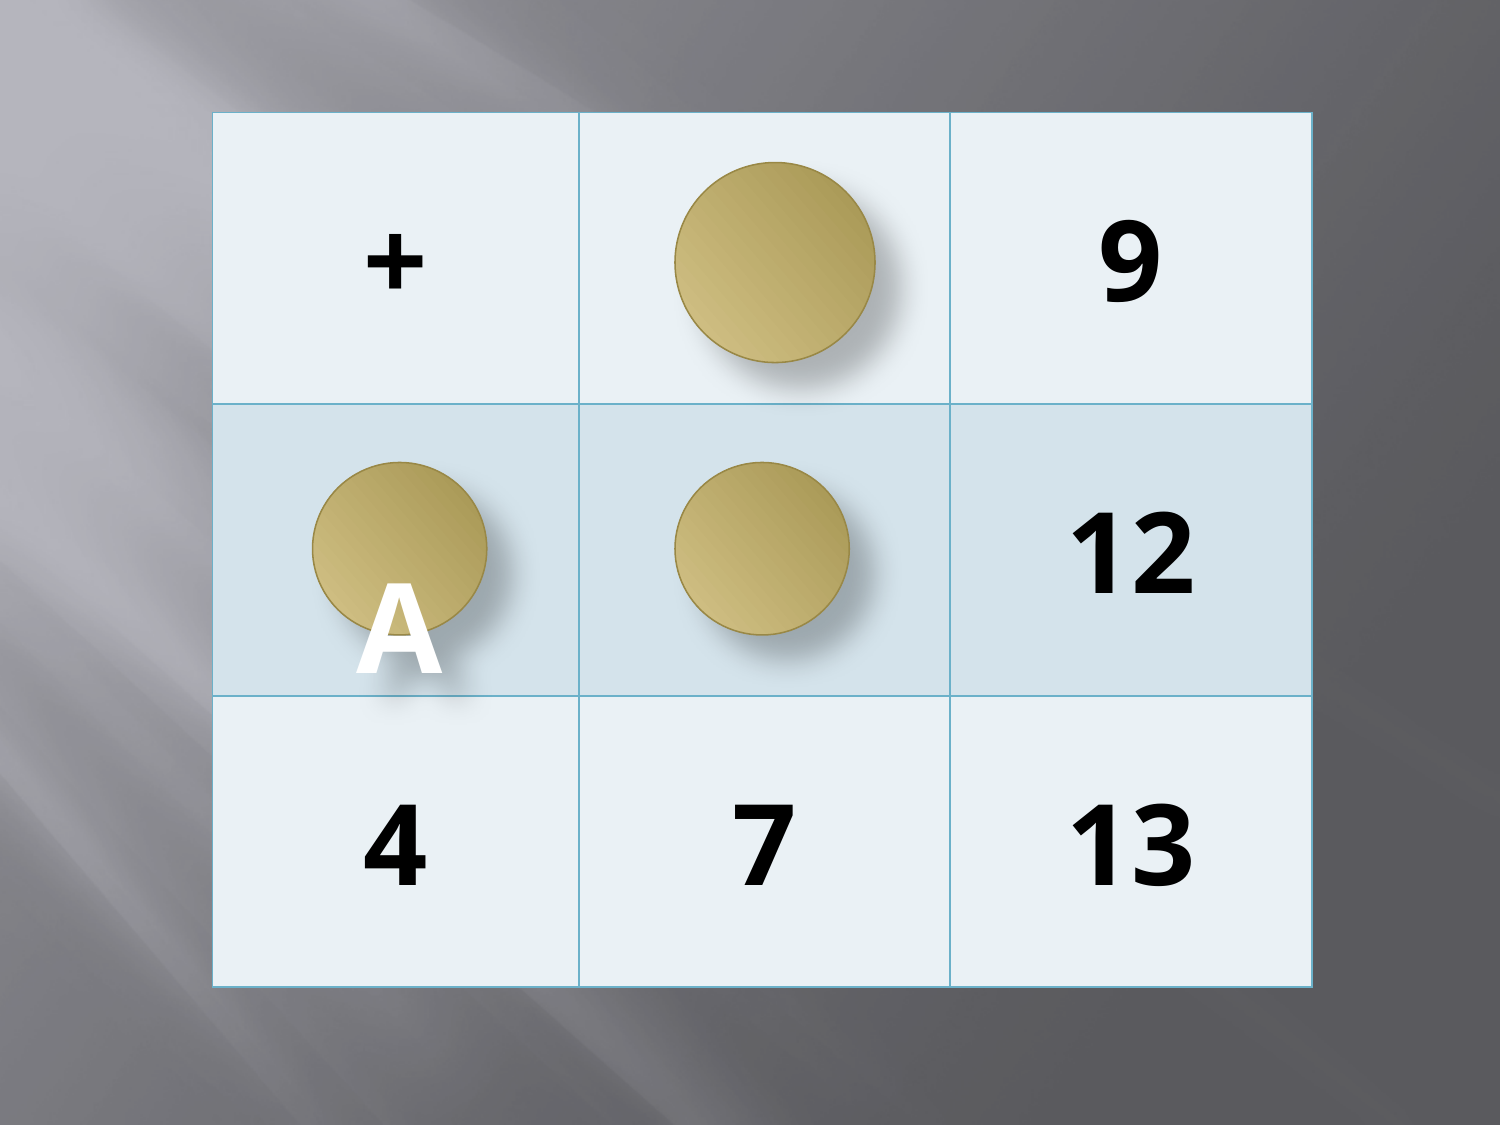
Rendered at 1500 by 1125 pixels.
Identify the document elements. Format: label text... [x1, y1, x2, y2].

table_header 3 [580, 113, 949, 403]
table_header + [213, 113, 578, 403]
table_cell 7 [580, 697, 949, 986]
table_cell 13 [951, 697, 1311, 986]
text_box A [311, 461, 488, 636]
table_cell 3 [213, 405, 578, 695]
table_cell 6 [580, 405, 949, 695]
table_cell 12 [951, 405, 1311, 695]
text_box [674, 161, 876, 364]
text_box [674, 461, 851, 636]
table_header 9 [951, 113, 1311, 403]
table_cell 4 [213, 697, 578, 986]
